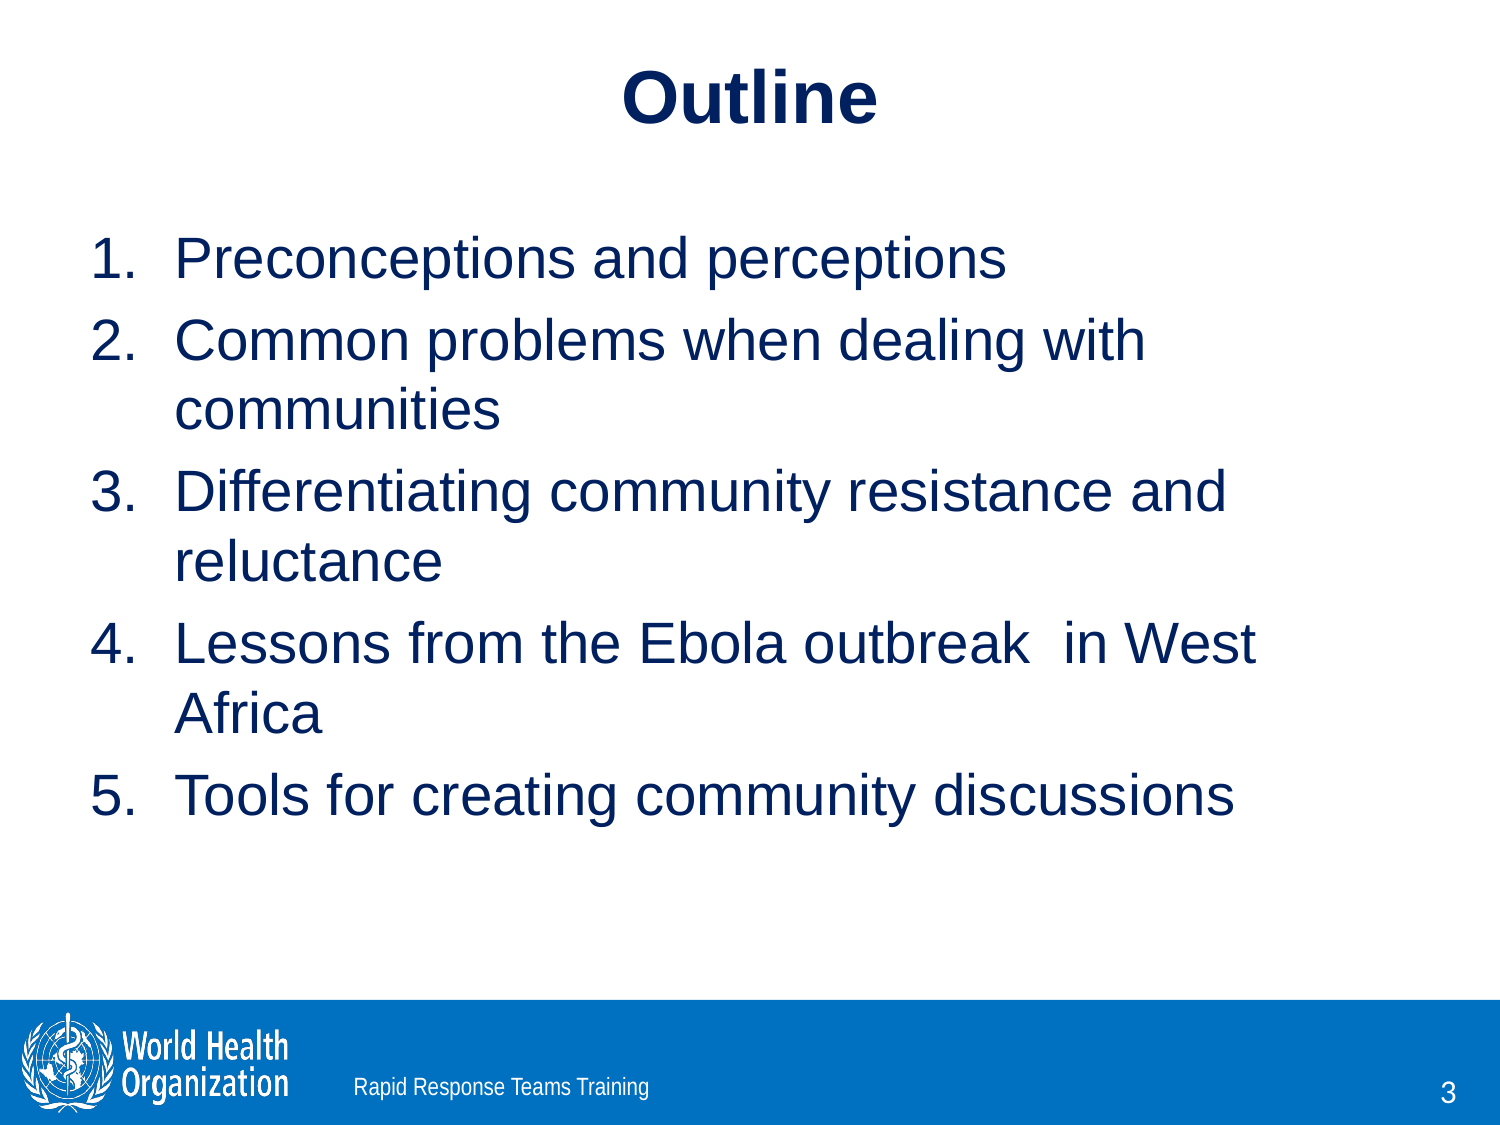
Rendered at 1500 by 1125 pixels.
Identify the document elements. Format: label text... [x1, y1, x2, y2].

list Preconceptions and perceptions Common problems when dealing with communities Differentiating community resistance and reluctance Lessons from the Ebola outbreak in West Africa Tools for creating community discussions [75, 212, 1425, 955]
title Outline [75, 0, 1425, 188]
picture [21, 1012, 288, 1113]
